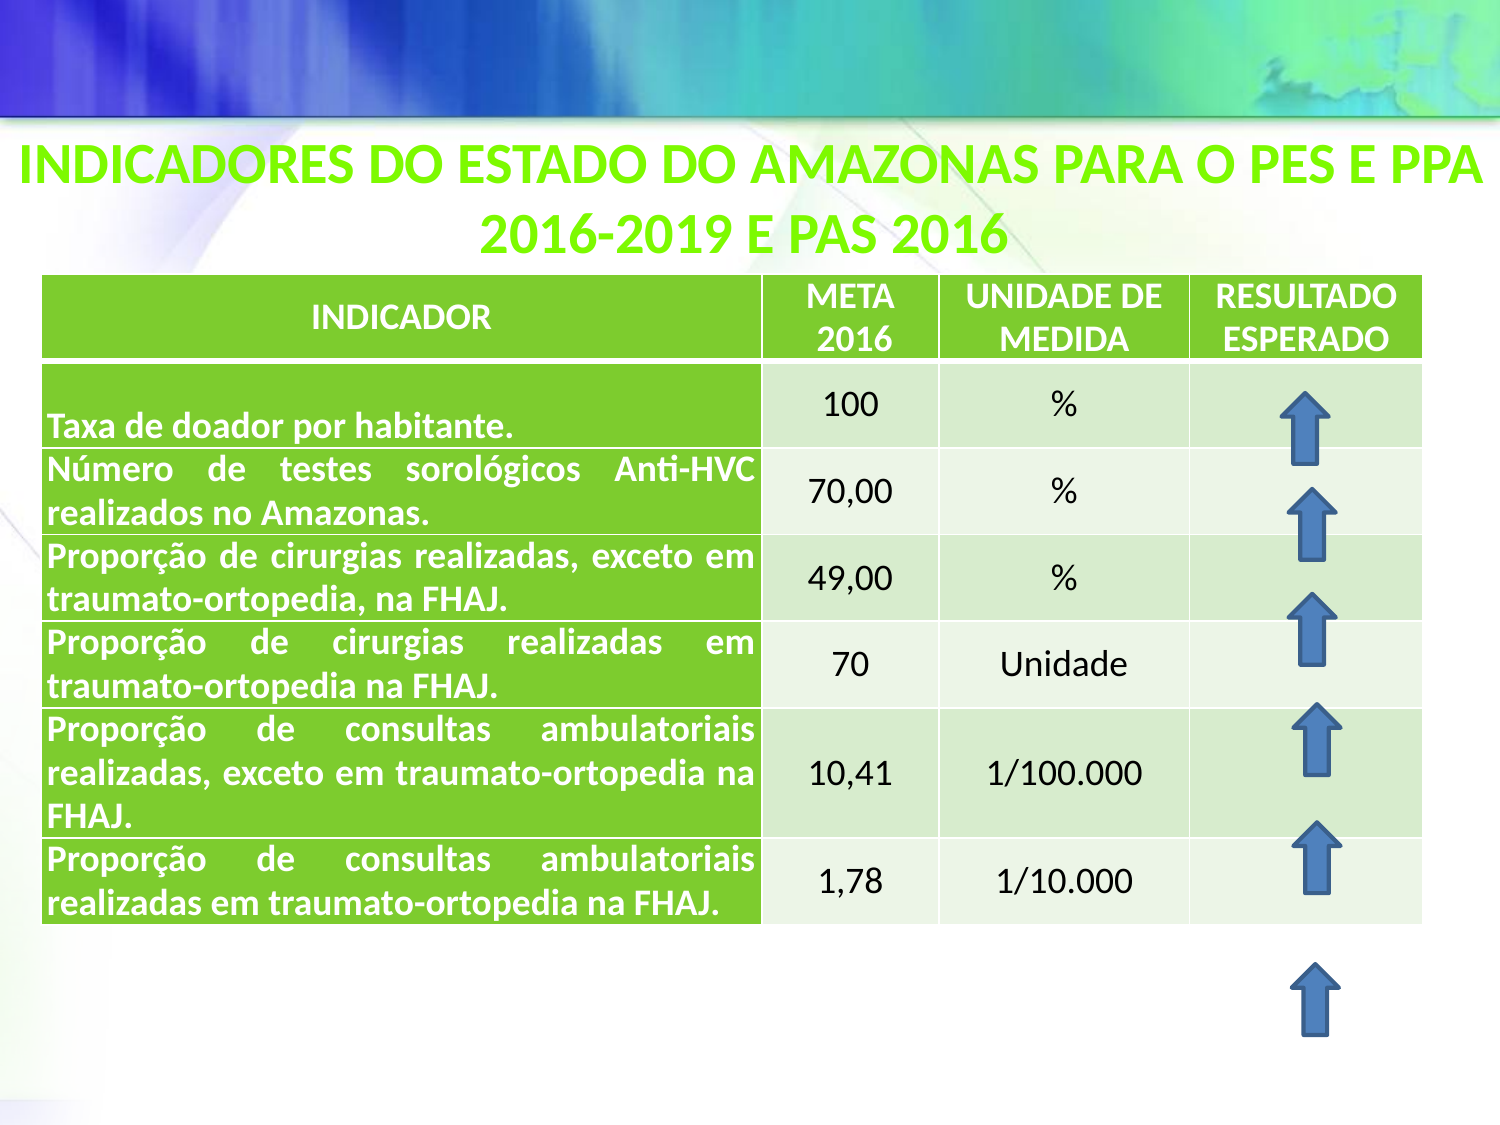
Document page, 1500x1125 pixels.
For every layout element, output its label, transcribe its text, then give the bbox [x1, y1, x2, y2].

table_cell [1190, 535, 1422, 620]
table_cell [1190, 709, 1422, 837]
table_cell Proporção de consultas ambulatoriais realizadas em traumato-ortopedia na FHAJ. [42, 839, 761, 924]
table_cell 70 [763, 622, 938, 707]
table_cell 70,00 [763, 449, 938, 534]
table_cell % [940, 364, 1189, 447]
table_cell Proporção de cirurgias realizadas, exceto em traumato-ortopedia, na FHAJ. [42, 535, 761, 620]
table_cell 1/100.000 [940, 709, 1189, 837]
table_cell Proporção de consultas ambulatoriais realizadas, exceto em traumato-ortopedia na FHAJ. [42, 709, 761, 837]
table_cell 10,41 [763, 709, 938, 837]
text_box [1293, 822, 1341, 894]
table_header RESULTADO ESPERADO [1190, 275, 1422, 358]
table_cell Taxa de doador por habitante. [42, 364, 761, 447]
table_header UNIDADE DE MEDIDA [940, 275, 1189, 358]
table_cell [1190, 622, 1422, 707]
table_cell [1190, 449, 1422, 534]
table_cell 1,78 [763, 839, 938, 924]
text_box [1281, 393, 1329, 464]
table_header META 2016 [763, 275, 938, 358]
table_cell [1190, 364, 1422, 447]
table_cell [1190, 839, 1422, 924]
text_box Indicadores do Estado do Amazonas para o pes e ppa 2016-2019 e pas 2016 [2, 117, 1500, 273]
picture [0, 0, 1500, 1125]
text_box [1291, 964, 1339, 1035]
table_cell Proporção de cirurgias realizadas em traumato-ortopedia na FHAJ. [42, 622, 761, 707]
text_box [1293, 704, 1341, 776]
table_cell % [940, 535, 1189, 620]
table_cell 100 [763, 364, 938, 447]
table_cell % [940, 449, 1189, 534]
table_header INDICADOR [42, 275, 761, 358]
table_cell 49,00 [763, 535, 938, 620]
text_box [1288, 488, 1336, 560]
text_box [1288, 593, 1336, 665]
table_cell Número de testes sorológicos Anti-HVC realizados no Amazonas. [42, 449, 761, 534]
table_cell Unidade [940, 622, 1189, 707]
table_cell 1/10.000 [940, 839, 1189, 924]
